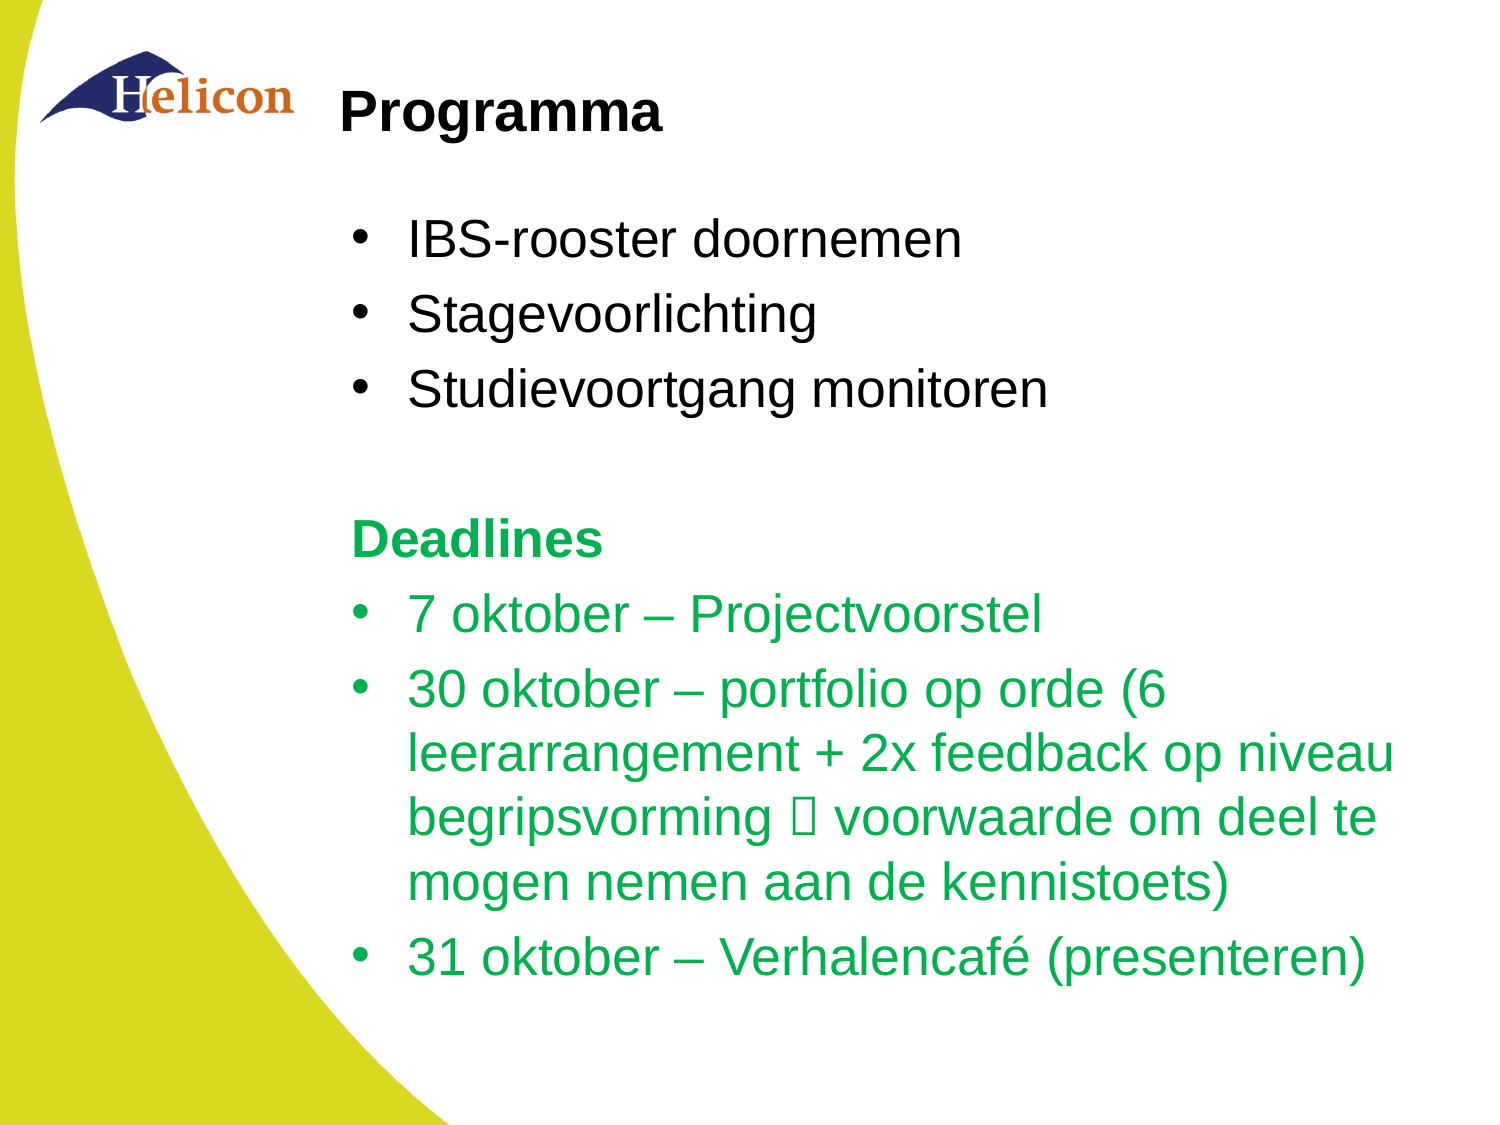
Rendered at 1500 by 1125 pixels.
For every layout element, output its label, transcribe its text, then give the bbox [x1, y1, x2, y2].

picture [0, 0, 1500, 1125]
list IBS-rooster doornemen Stagevoorlichting Studievoortgang monitoren Deadlines 7 oktober – Projectvoorstel 30 oktober – portfolio op orde (6 leerarrangement + 2x feedback op niveau begripsvorming  voorwaarde om deel te mogen nemen aan de kennistoets) 31 oktober – Verhalencafé (presenteren) [336, 196, 1425, 1005]
title Programma [324, 54, 1415, 161]
